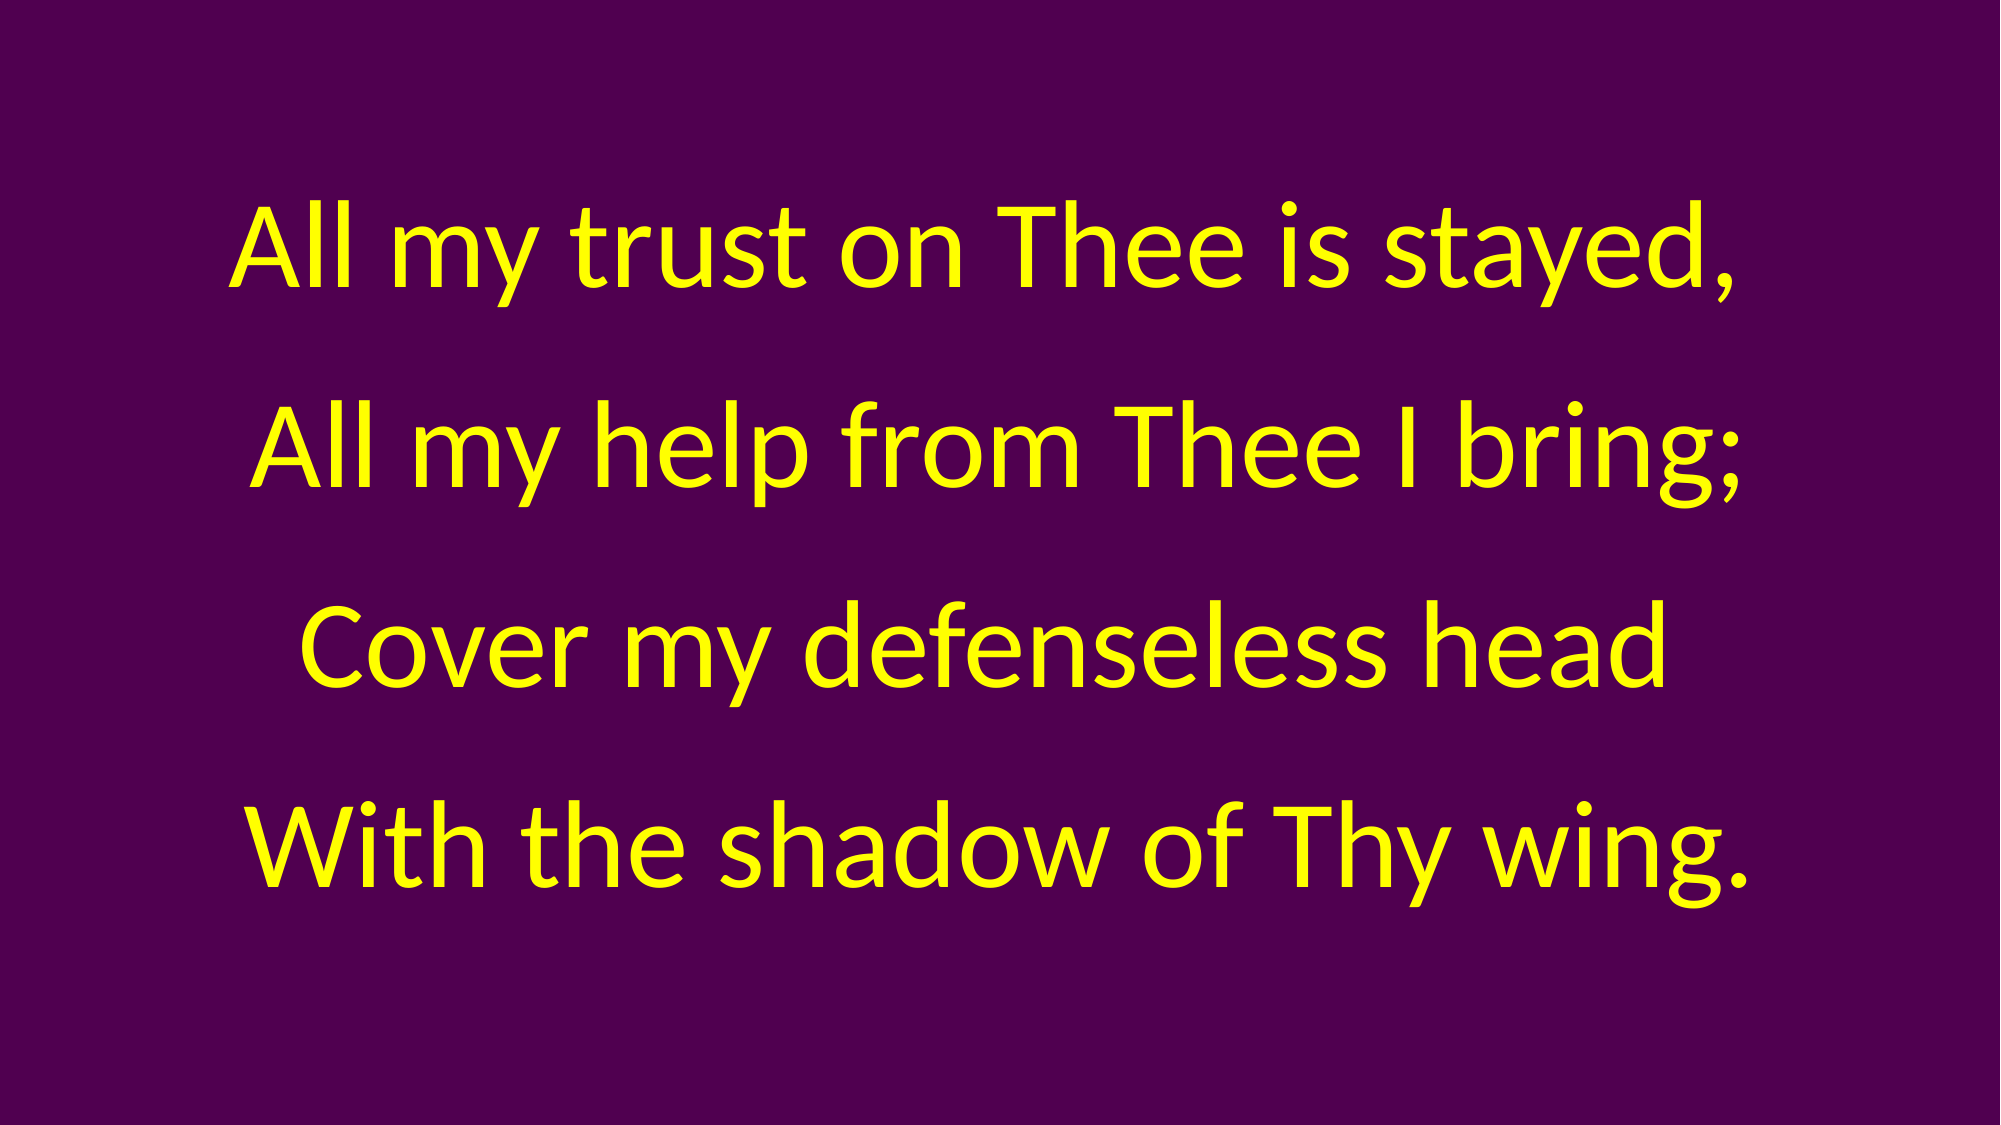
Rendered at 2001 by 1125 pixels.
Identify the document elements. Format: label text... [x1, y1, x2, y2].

text_box All my trust on Thee is stayed, All my help from Thee I bring; Cover my defenseless head With the shadow of Thy wing. [0, 154, 2000, 920]
